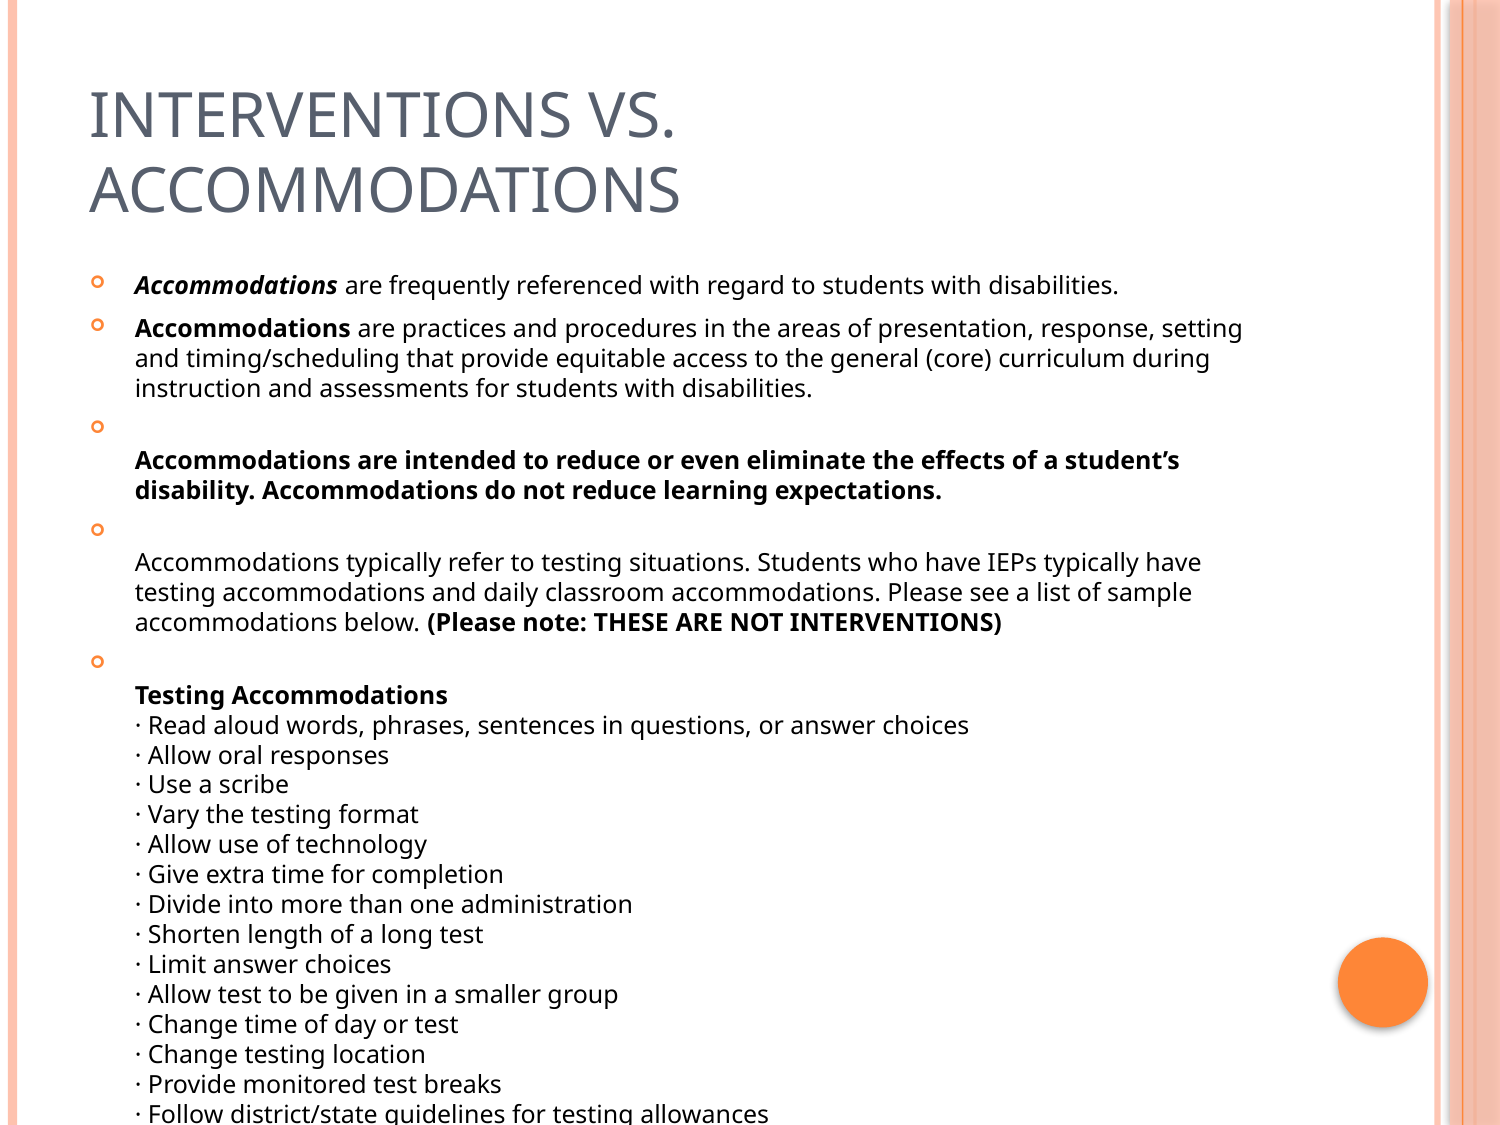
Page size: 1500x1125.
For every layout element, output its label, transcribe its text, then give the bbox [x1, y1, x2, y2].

title Interventions vs. Accommodations [75, 45, 1300, 233]
list Accommodations are frequently referenced with regard to students with disabilities. Accommodations are practices and procedures in the areas of presentation, response, setting and timing/scheduling that provide equitable access to the general (core) curriculum during instruction and assessments for students with disabilities. Accommodations are intended to reduce or even eliminate the effects of a student’s disability. Accommodations do not reduce learning expectations. Accommodations typically refer to testing situations. Students who have IEPs typically have testing accommodations and daily classroom accommodations. Please see a list of sample accommodations below. (Please note: THESE ARE NOT INTERVENTIONS) Testing Accommodations · Read aloud words, phrases, sentences in questions, or answer choices · Allow oral responses · Use a scribe · Vary the testing format · Allow use of technology · Give extra time for completion · Divide into more than one administration · Shorten length of a long test · Limit answer choices · Allow test to be given in a smaller group · Change time of day or test · Change testing location · Provide monitored test breaks · Follow district/state guidelines for testing allowances [75, 262, 1300, 1062]
